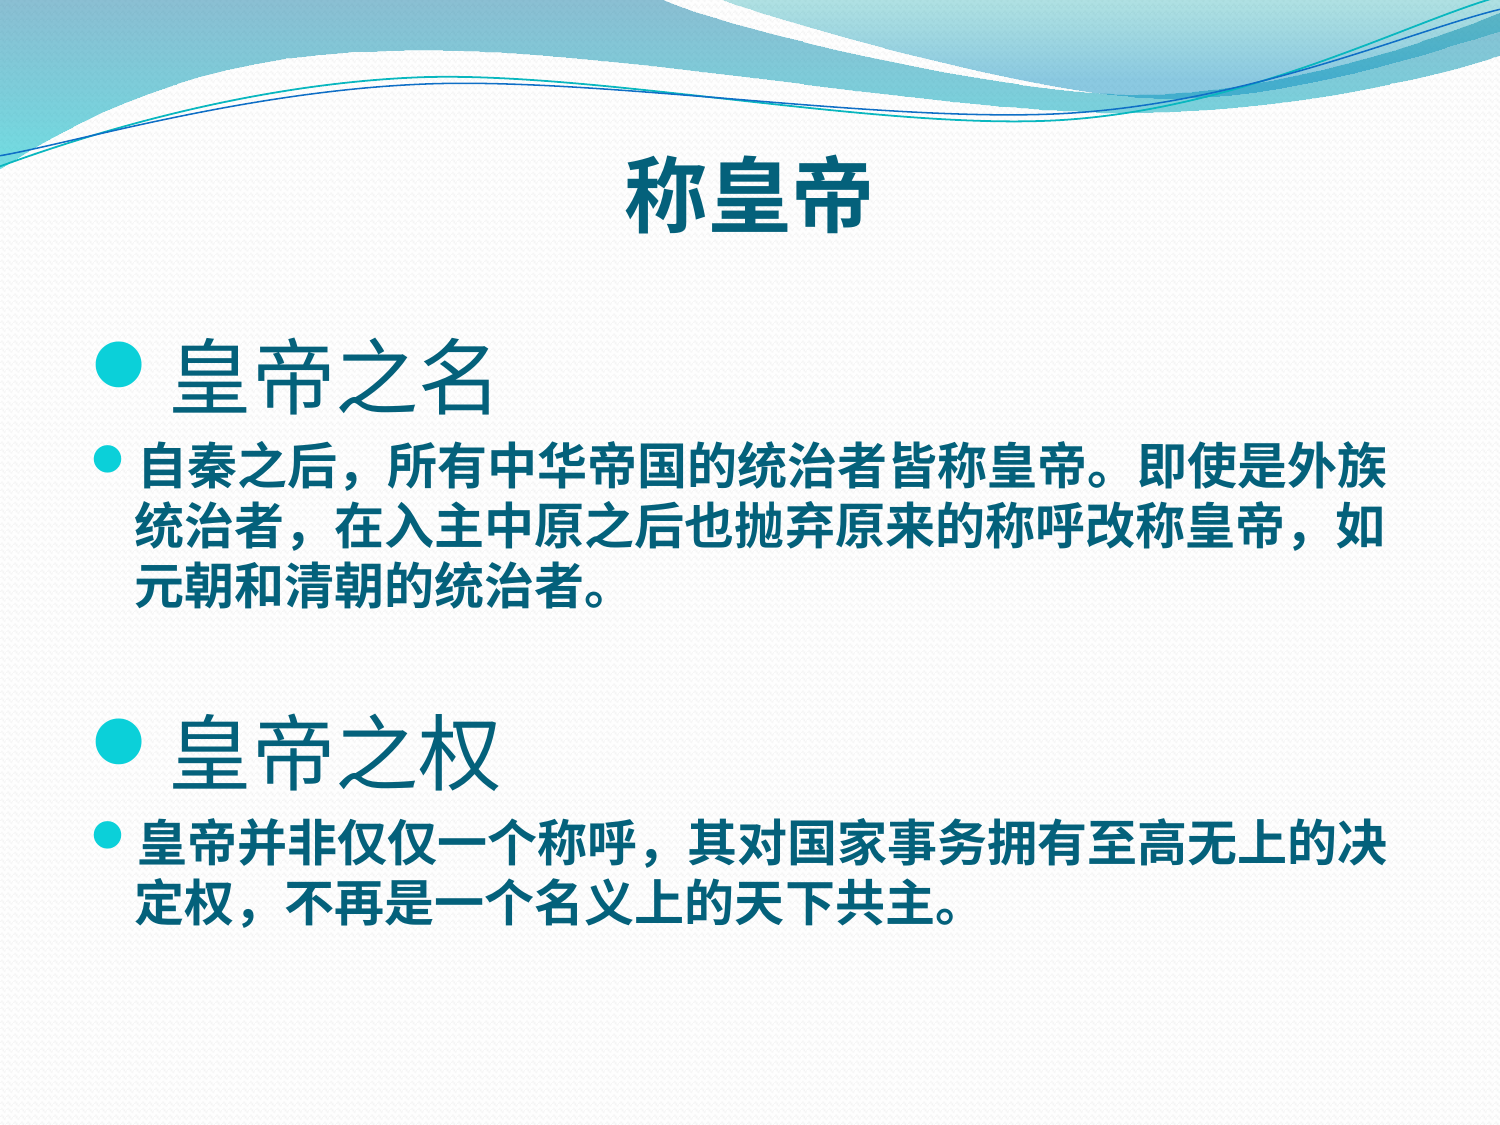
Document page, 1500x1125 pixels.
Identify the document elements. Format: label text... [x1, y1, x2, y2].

list 皇帝之名 自秦之后，所有中华帝国的统治者皆称皇帝。即使是外族统治者，在入主中原之后也抛弃原来的称呼改称皇帝，如元朝和清朝的统治者。 皇帝之权 皇帝并非仅仅一个称呼，其对国家事务拥有至高无上的决定权，不再是一个名义上的天下共主。 [75, 317, 1425, 1038]
title 称皇帝 [75, 115, 1425, 244]
